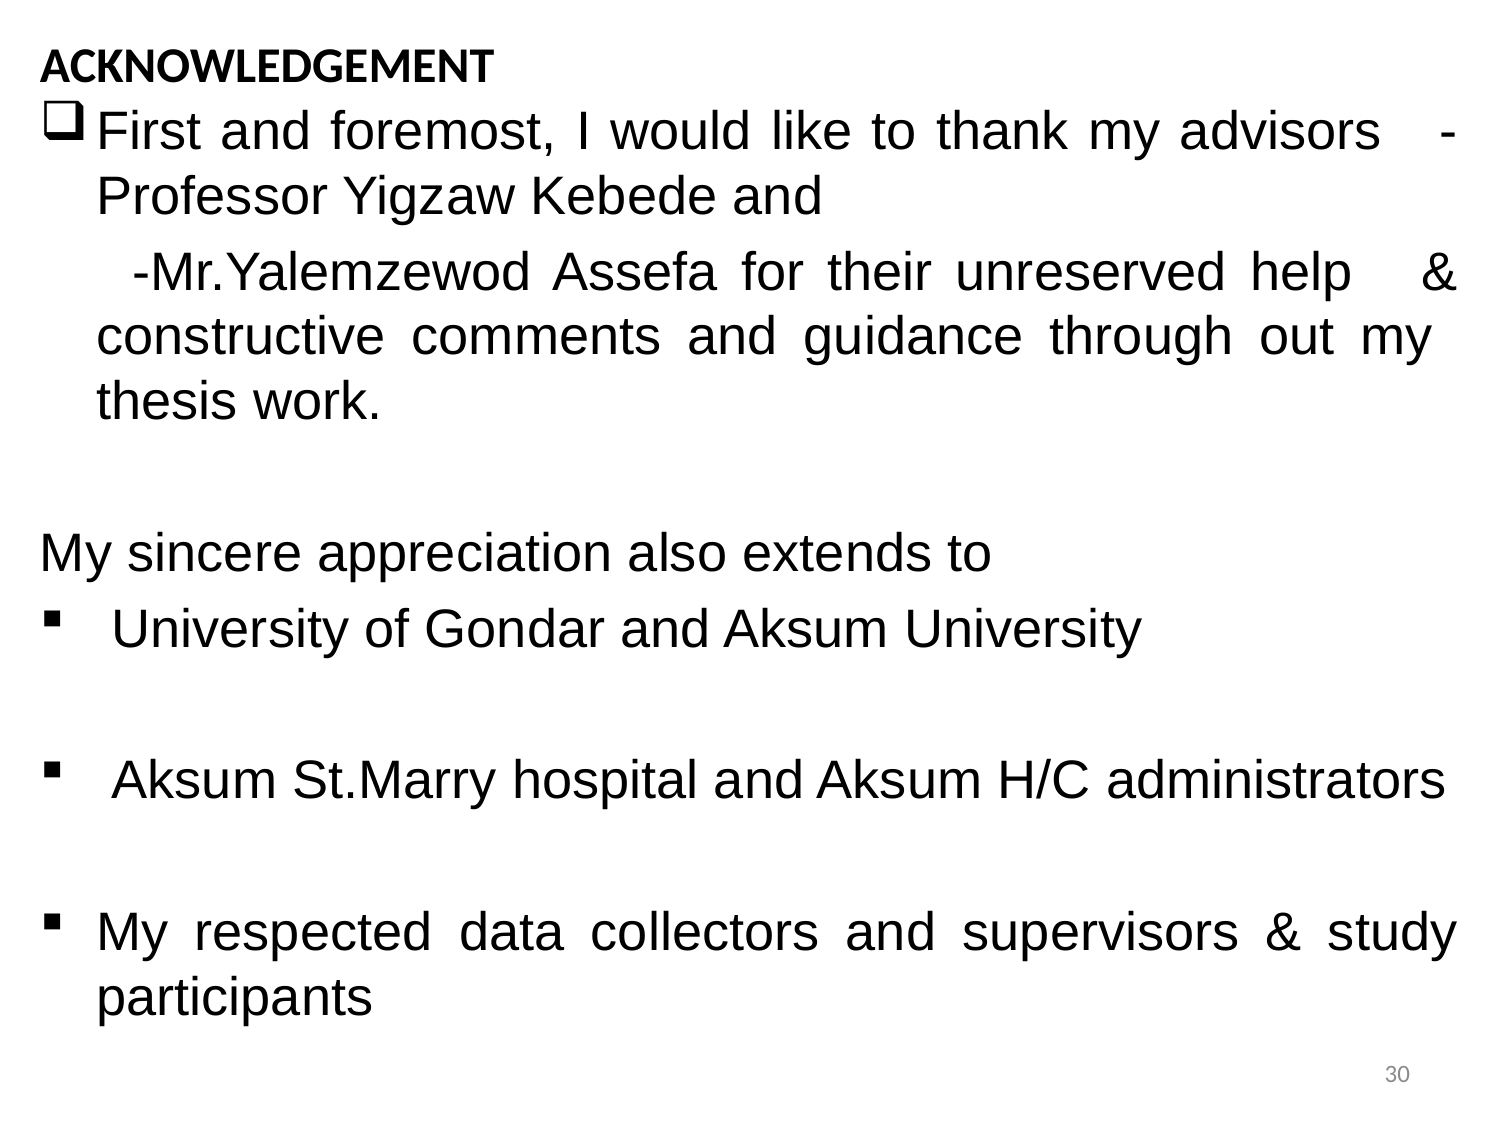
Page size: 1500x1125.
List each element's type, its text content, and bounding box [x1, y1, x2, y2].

list First and foremost, I would like to thank my advisors - Professor Yigzaw Kebede and -Mr.Yalemzewod Assefa for their unreserved help & constructive comments and guidance through out my thesis work. My sincere appreciation also extends to University of Gondar and Aksum University Aksum St.Marry hospital and Aksum H/C administrators My respected data collectors and supervisors & study participants [24, 87, 1475, 1100]
slide_number 30 [1074, 1042, 1425, 1103]
title ACKNOWLEDGEMENT [24, 24, 1425, 87]
